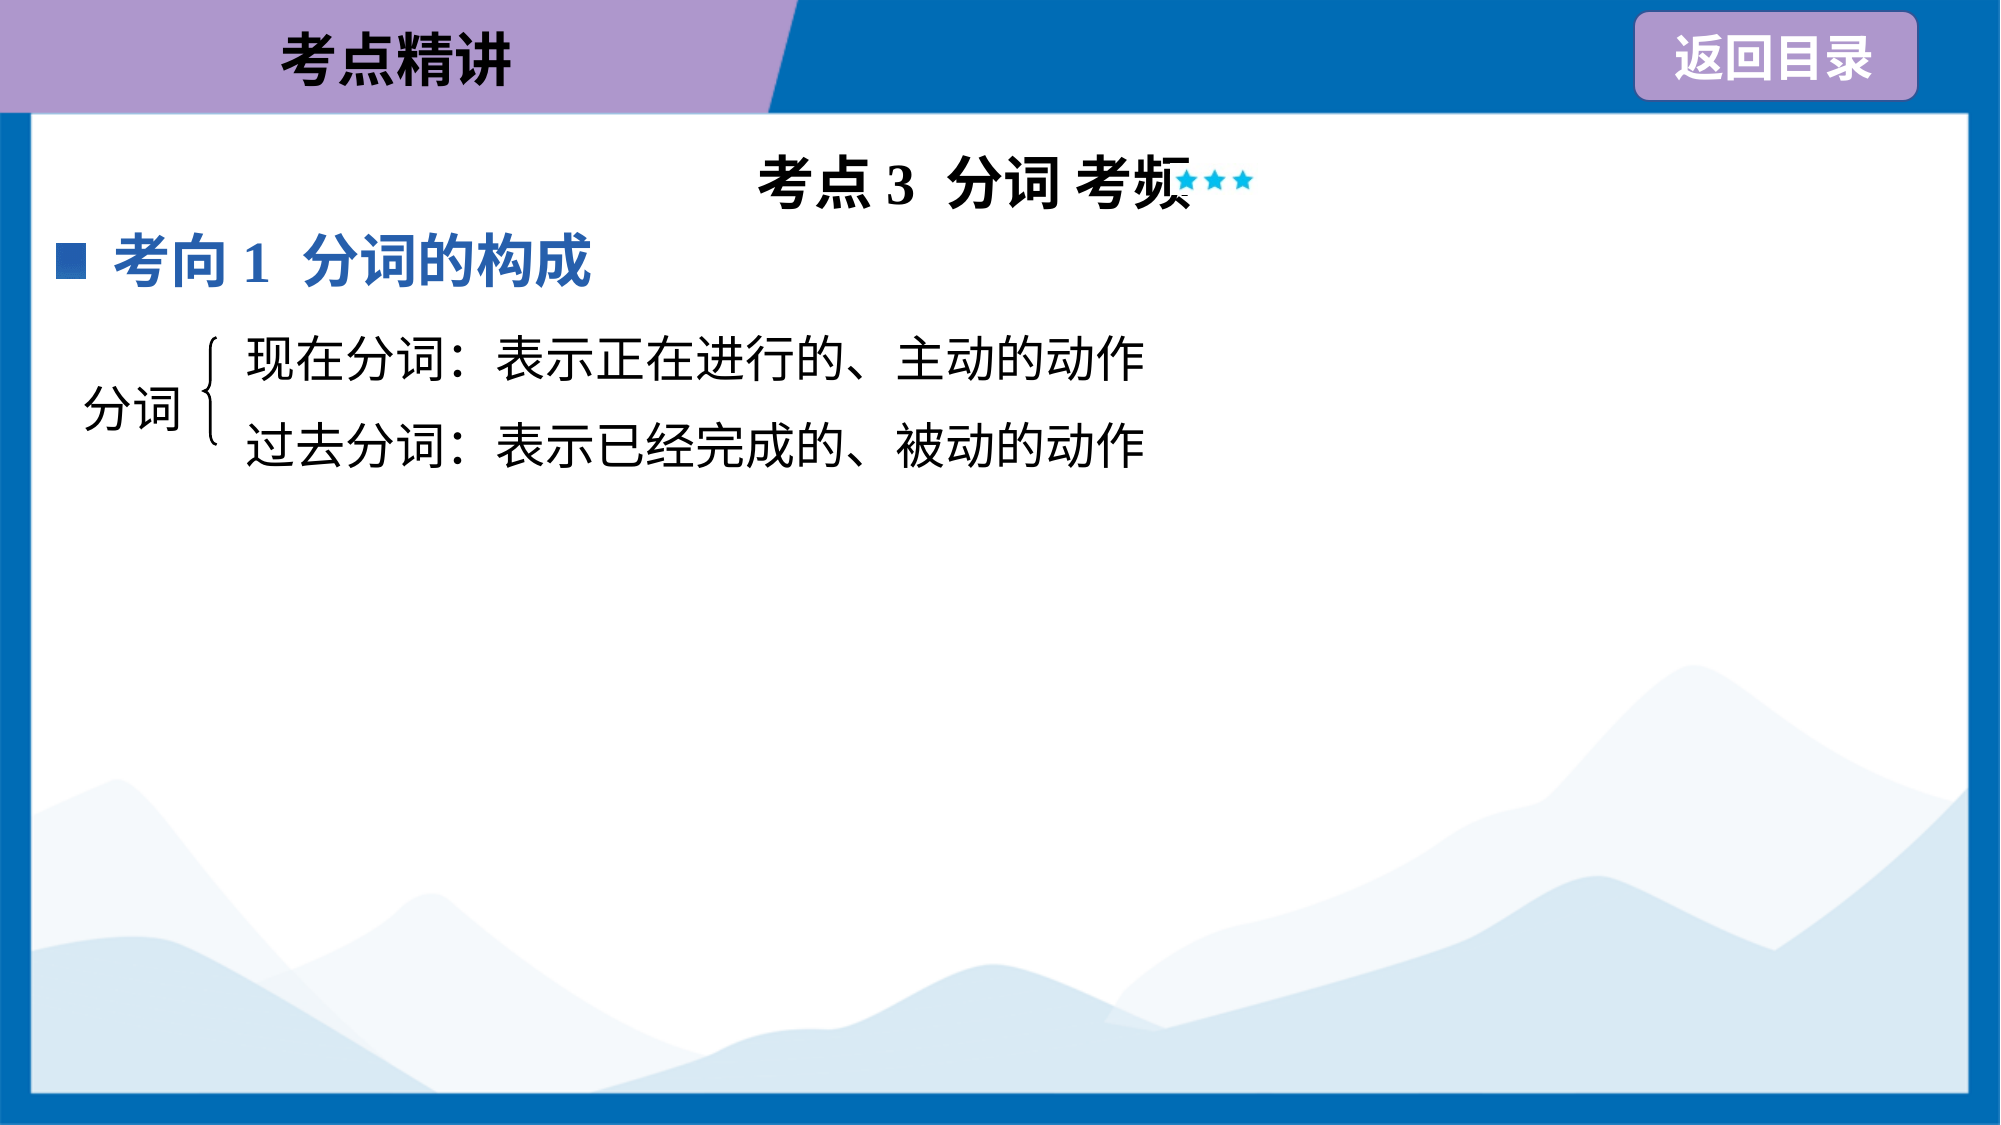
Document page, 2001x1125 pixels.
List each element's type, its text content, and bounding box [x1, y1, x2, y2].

picture [0, 0, 2000, 1125]
text_box 分词 [82, 346, 207, 438]
text_box 现在分词：表示正在进行的、主动的动作 过去分词：表示已经完成的、被动的动作 [245, 295, 1170, 466]
text_box 考点3 分词 考频 . [82, 144, 1918, 215]
text_box 考向1 分词的构成 [112, 223, 1917, 294]
text_box [202, 336, 217, 446]
